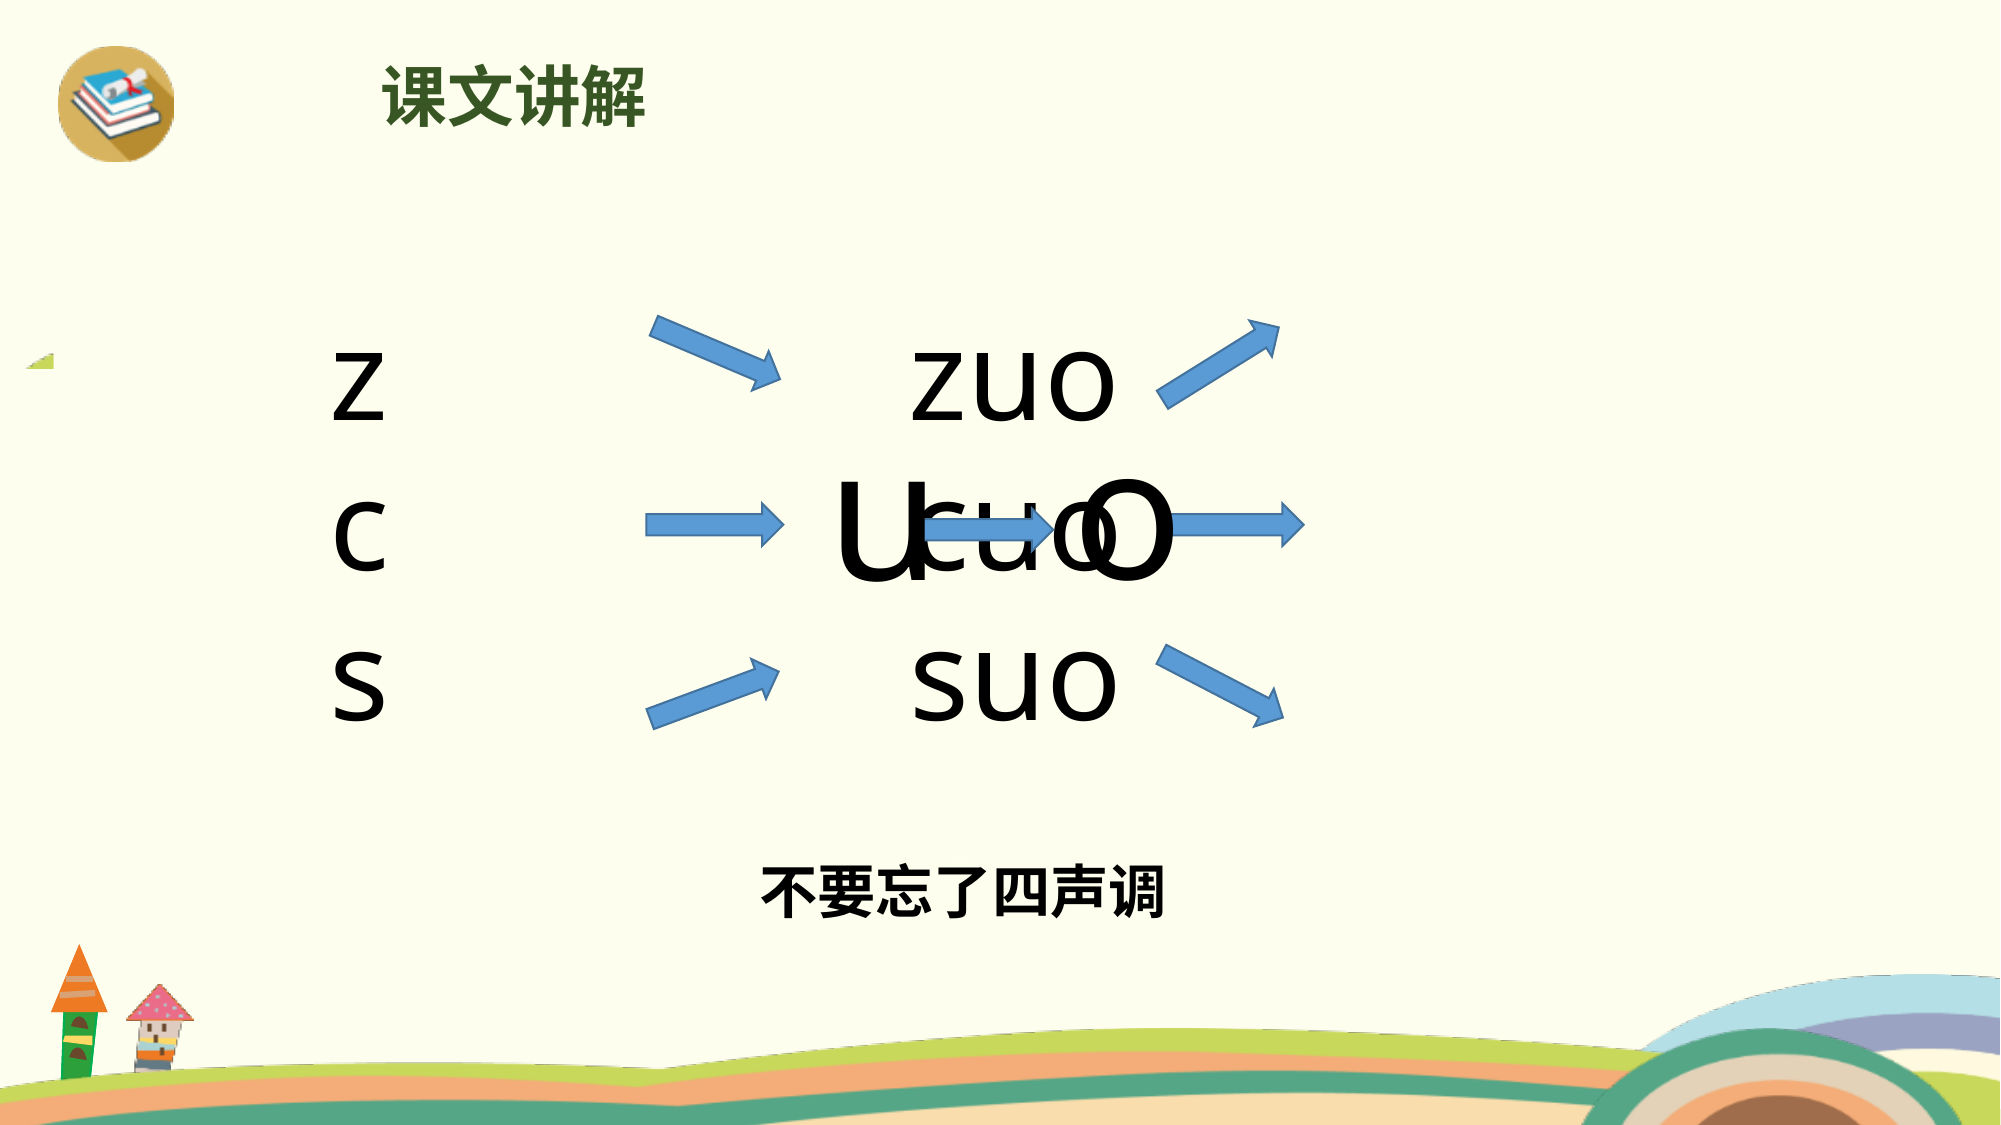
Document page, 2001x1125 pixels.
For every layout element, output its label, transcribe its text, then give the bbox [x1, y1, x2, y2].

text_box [645, 331, 1304, 717]
picture [0, 0, 2001, 1125]
text_box z zuo c cuo s suo [249, 287, 1750, 903]
text_box 课文讲解 [365, 47, 663, 143]
text_box 不要忘了四声调 [744, 848, 1256, 934]
